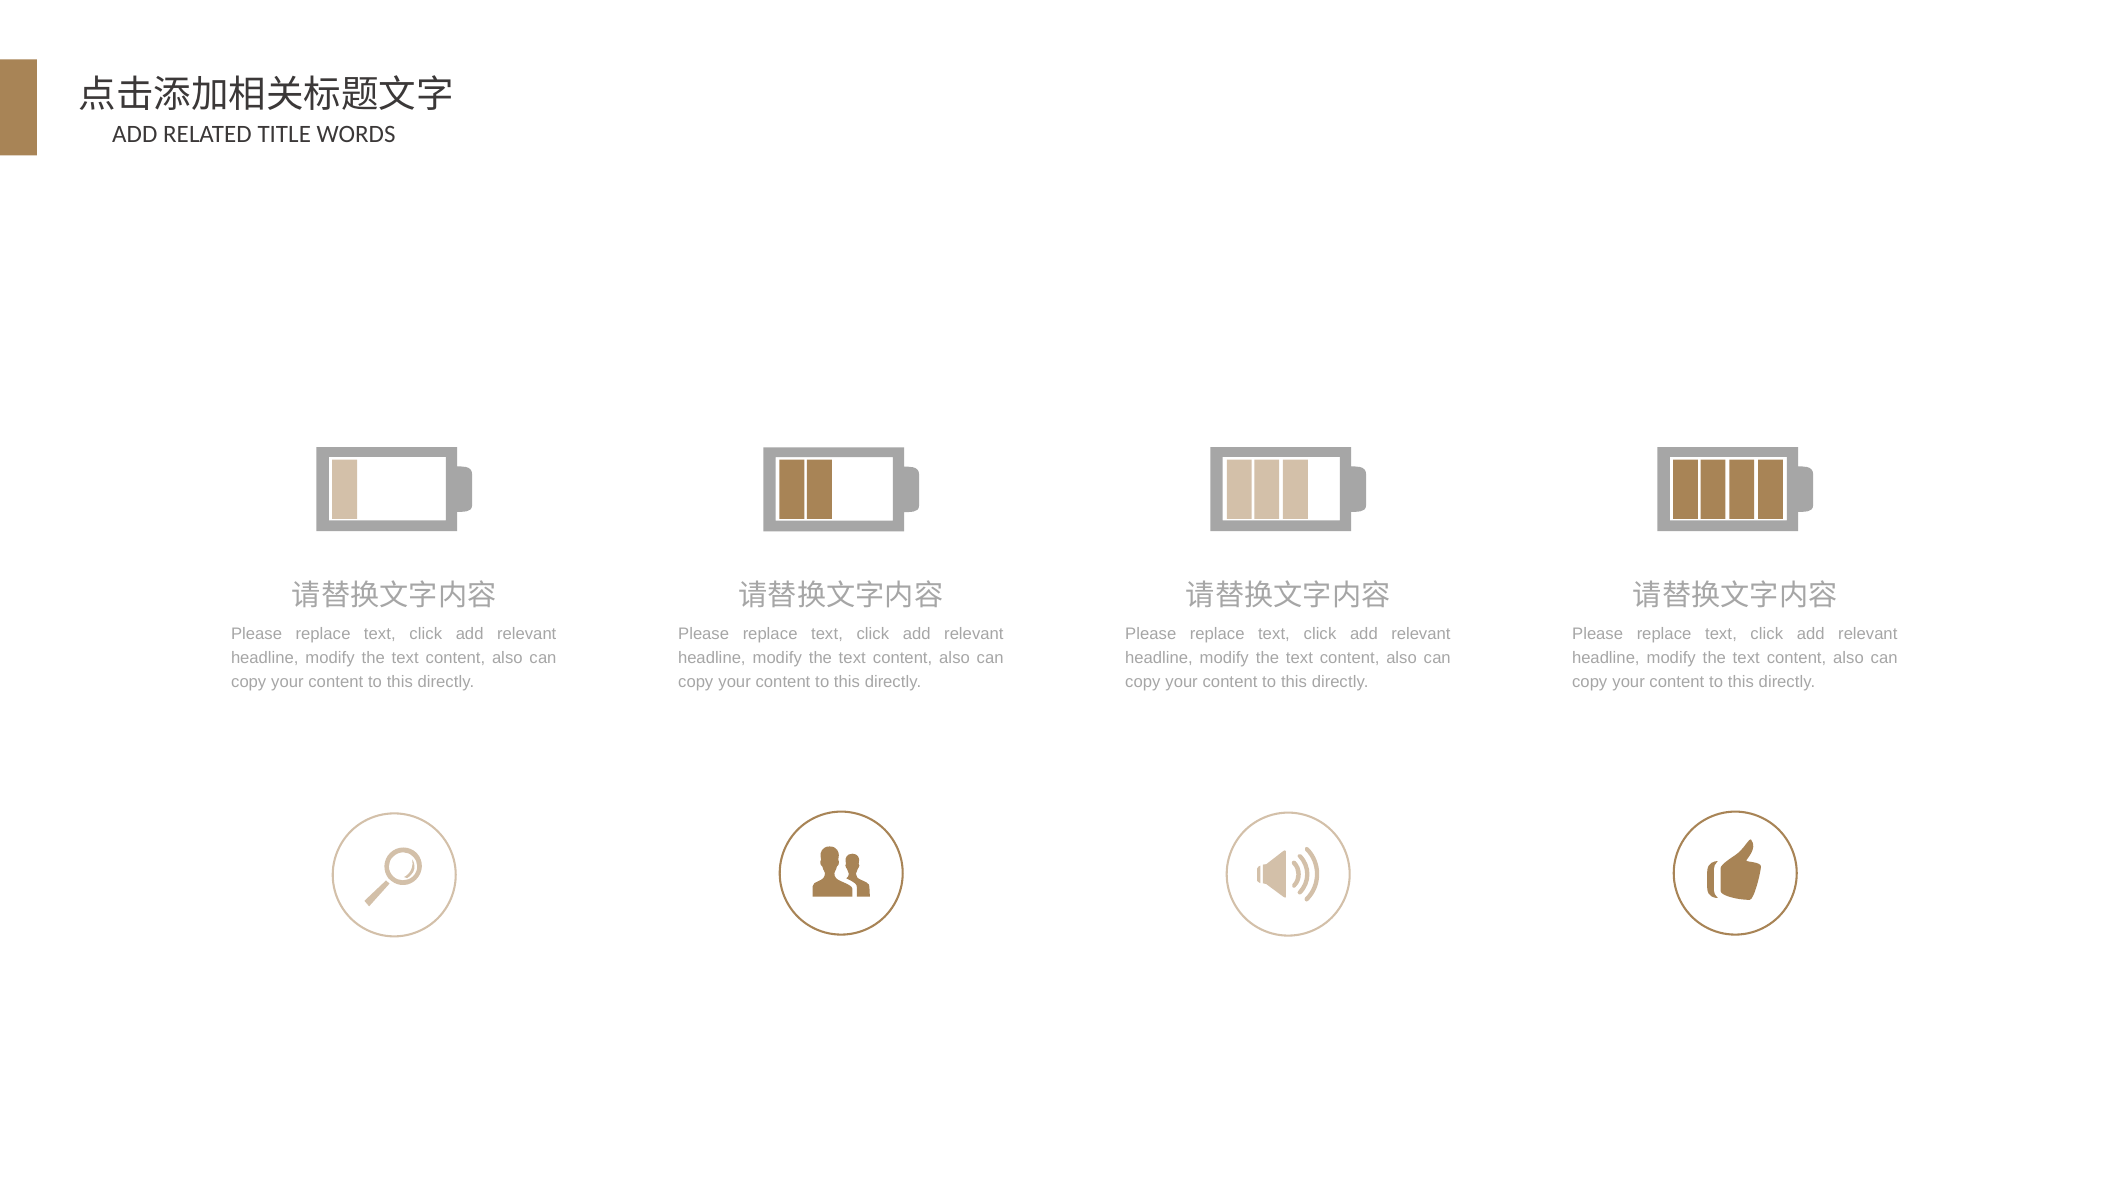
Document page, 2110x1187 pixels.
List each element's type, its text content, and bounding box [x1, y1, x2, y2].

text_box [763, 447, 920, 532]
text_box 请替换文字内容 [662, 561, 1020, 611]
text_box Please replace text, click add relevant headline, modify the text content, also can copy your content to this directly. [1556, 611, 1914, 742]
text_box 点击添加相关标题文字 [62, 61, 470, 123]
text_box 请替换文字内容 [1556, 561, 1914, 611]
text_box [1673, 811, 1797, 935]
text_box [1657, 447, 1814, 532]
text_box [1226, 812, 1350, 936]
text_box 请替换文字内容 [1109, 561, 1467, 611]
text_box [332, 813, 456, 937]
text_box ADD RELATED TITLE WORDS [96, 109, 413, 156]
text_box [779, 811, 903, 935]
text_box Please replace text, click add relevant headline, modify the text content, also can copy your content to this directly. [662, 611, 1020, 742]
text_box 请替换文字内容 [215, 561, 573, 611]
text_box Please replace text, click add relevant headline, modify the text content, also can copy your content to this directly. [1109, 611, 1467, 742]
text_box Please replace text, click add relevant headline, modify the text content, also can copy your content to this directly. [215, 611, 573, 742]
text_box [316, 447, 473, 532]
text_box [1210, 447, 1367, 532]
